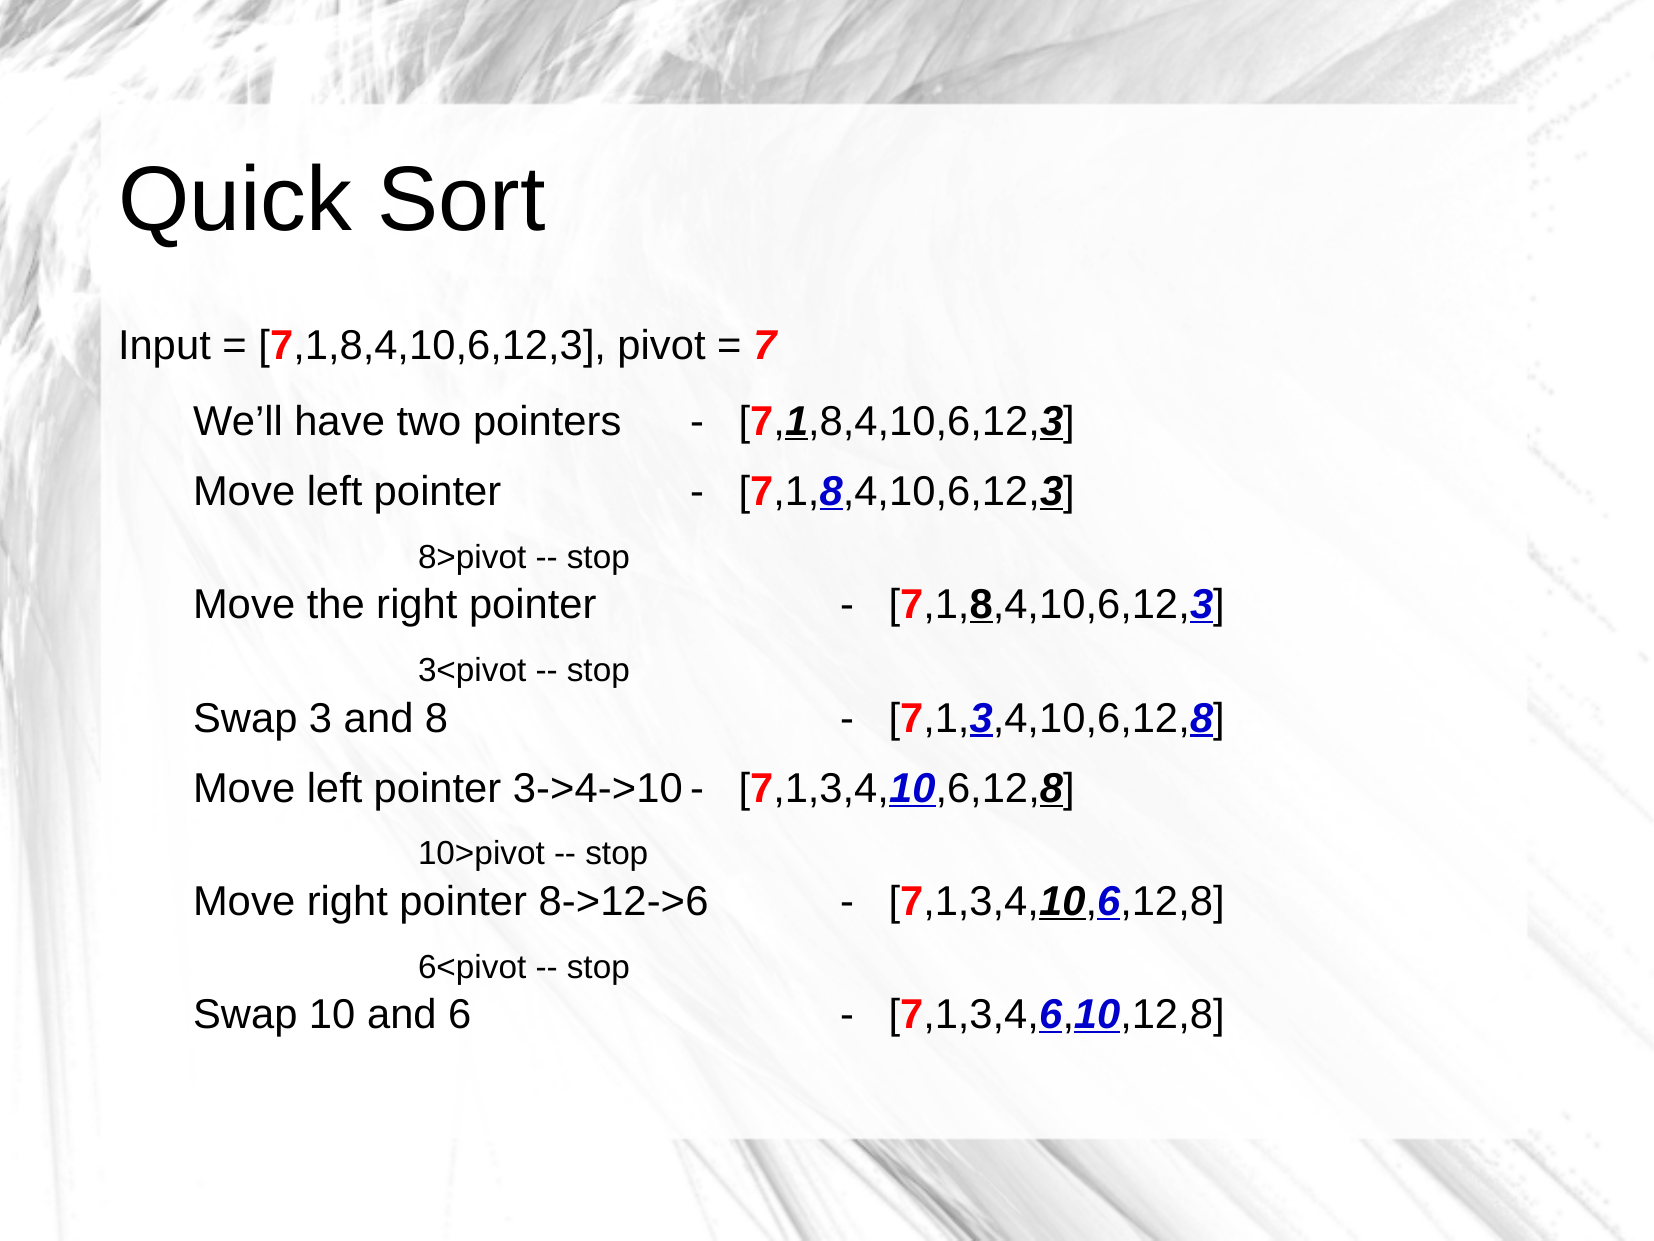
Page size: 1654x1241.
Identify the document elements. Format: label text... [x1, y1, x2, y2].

list Input = [7,1,8,4,10,6,12,3], pivot = 7 We’ll have two pointers - [7,1,8,4,10,6,12,3] Move left pointer - [7,1,8,4,10,6,12,3] 8>pivot -- stop Move the right pointer - [7,1,8,4,10,6,12,3] 3<pivot -- stop Swap 3 and 8 - [7,1,3,4,10,6,12,8] Move left pointer 3->4->10 - [7,1,3,4,10,6,12,8] 10>pivot -- stop Move right pointer 8->12->6 - [7,1,3,4,10,6,12,8] 6<pivot -- stop Swap 10 and 6 - [7,1,3,4,6,10,12,8] [118, 319, 1571, 1109]
title Quick Sort [118, 112, 1506, 281]
picture [0, 0, 1654, 1241]
